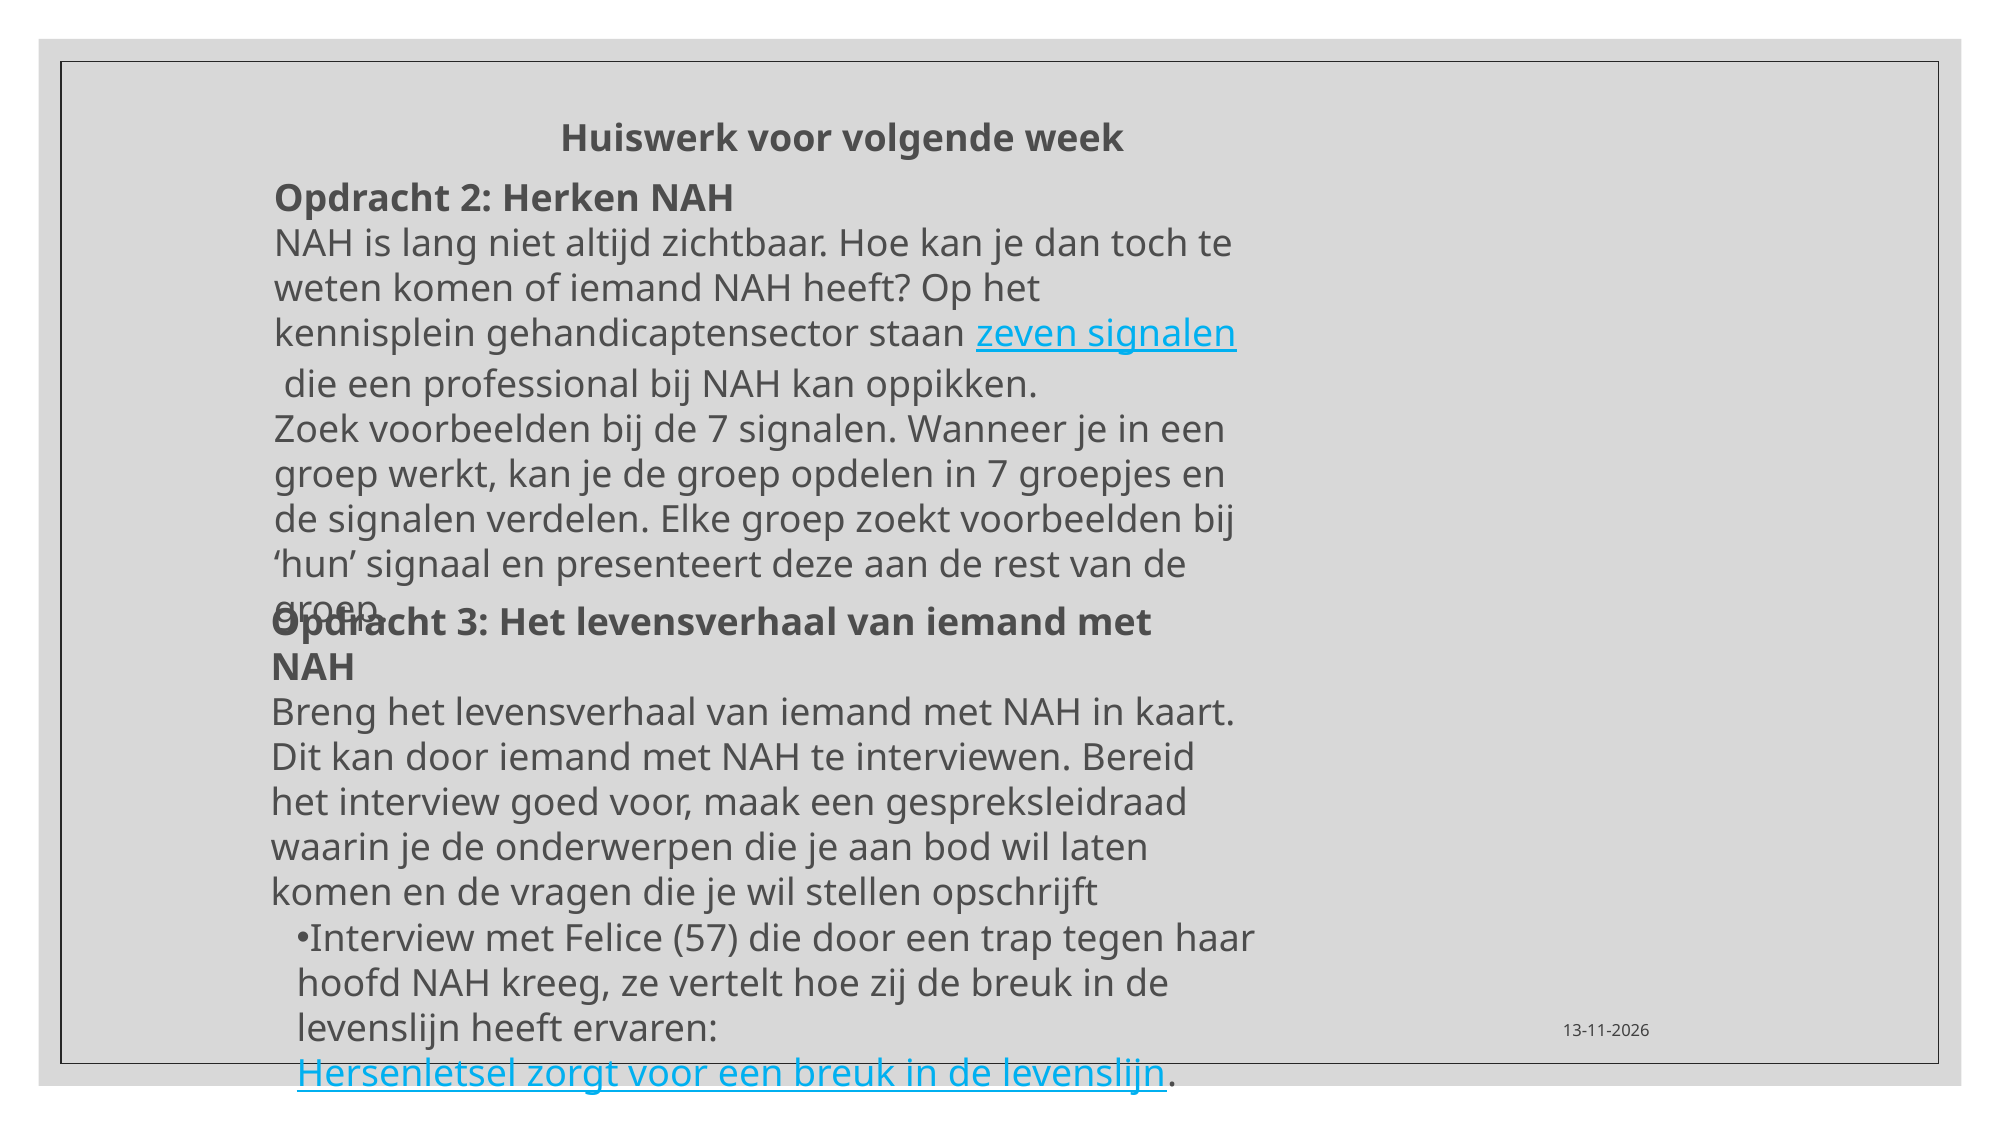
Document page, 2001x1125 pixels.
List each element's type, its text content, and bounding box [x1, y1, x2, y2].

text_box Interview met Felice (57) die door een trap tegen haar hoofd NAH kreeg, ze vertelt hoe zij de breuk in de levenslijn heeft ervaren: Hersenletsel zorgt voor een breuk in de levenslijn. [281, 906, 1282, 1108]
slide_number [1282, 990, 1665, 1050]
text_box Opdracht 3: Het levensverhaal van iemand met NAH Breng het levensverhaal van iemand met NAH in kaart. Dit kan door iemand met NAH te interviewen. Bereid het interview goed voor, maak een gespreksleidraad waarin je de onderwerpen die je aan bod wil laten komen en de vragen die je wil stellen opschrijft [255, 590, 1256, 921]
text_box Opdracht 2: Herken NAH NAH is lang niet altijd zichtbaar. Hoe kan je dan toch te weten komen of iemand NAH heeft? Op het kennisplein gehandicaptensector staan zeven signalen die een professional bij NAH kan oppikken. Zoek voorbeelden bij de 7 signalen. Wanneer je in een groep werkt, kan je de groep opdelen in 7 groepjes en de signalen verdelen. Elke groep zoekt voorbeelden bij ‘hun’ signaal en presenteert deze aan de rest van de groep. [259, 166, 1252, 590]
text_box Huiswerk voor volgende week [342, 106, 1343, 166]
